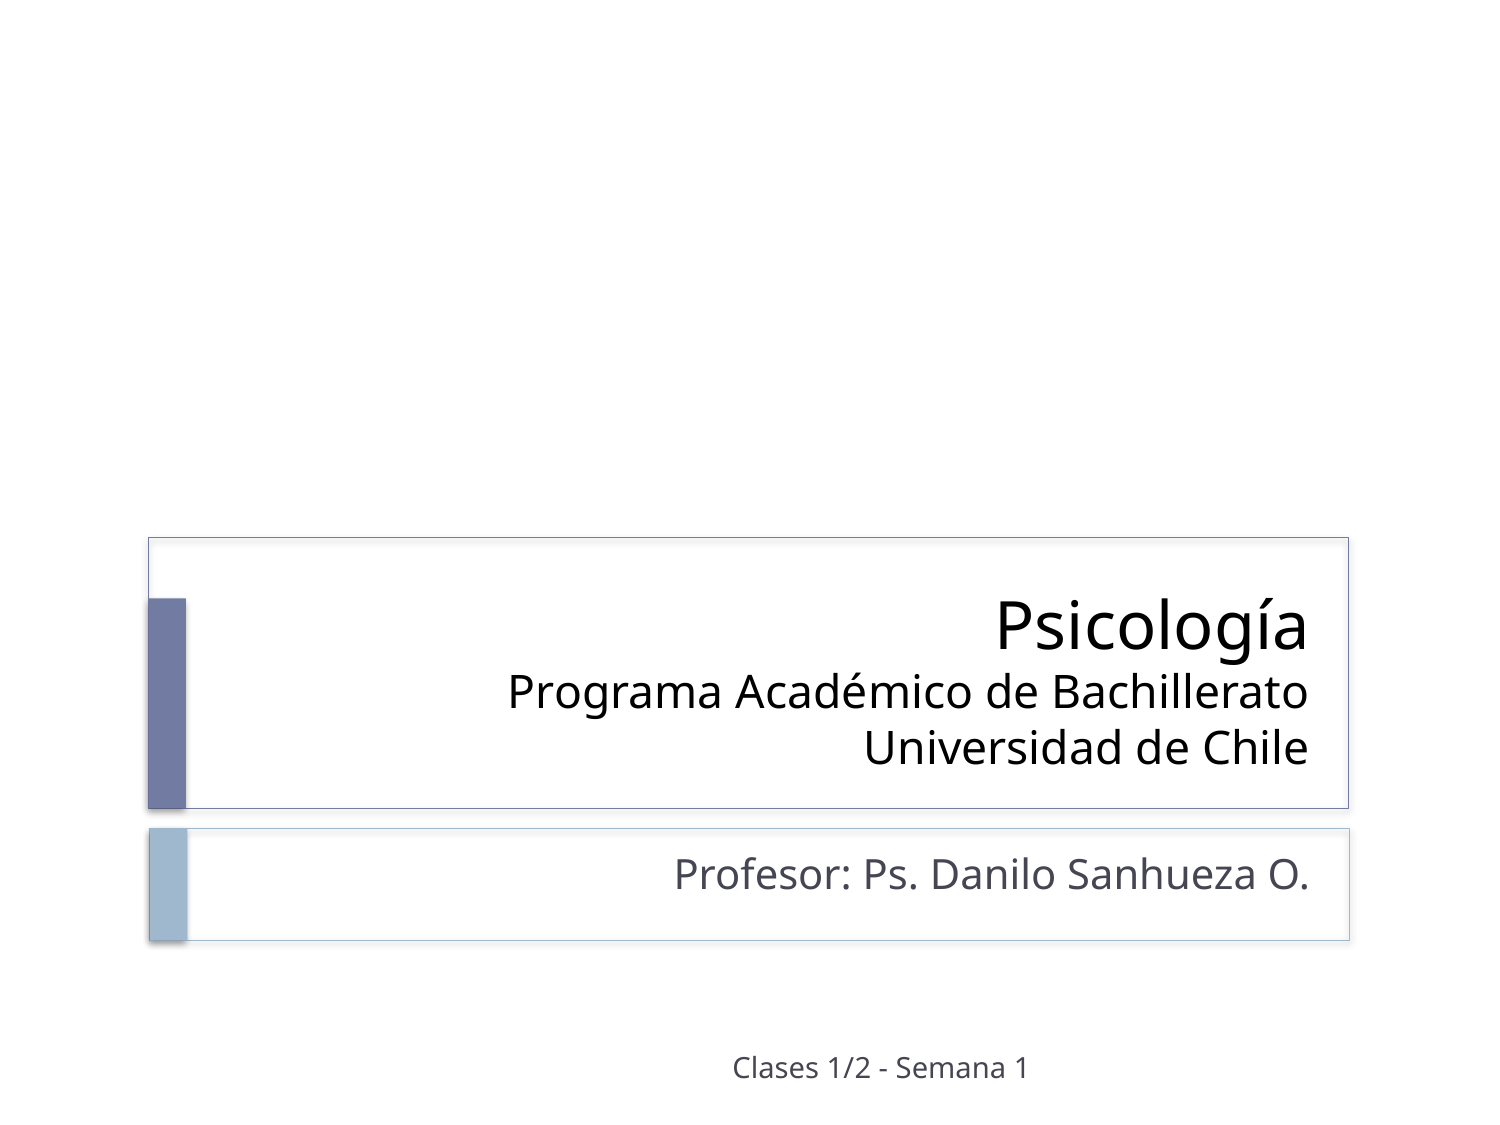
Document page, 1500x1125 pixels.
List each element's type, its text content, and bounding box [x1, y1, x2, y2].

title Psicología Programa Académico de Bachillerato Universidad de Chile [200, 575, 1325, 800]
footer Clases 1/2 - Semana 1 [475, 1042, 1046, 1103]
subtitle Profesor: Ps. Danilo Sanhueza O. [200, 840, 1325, 929]
